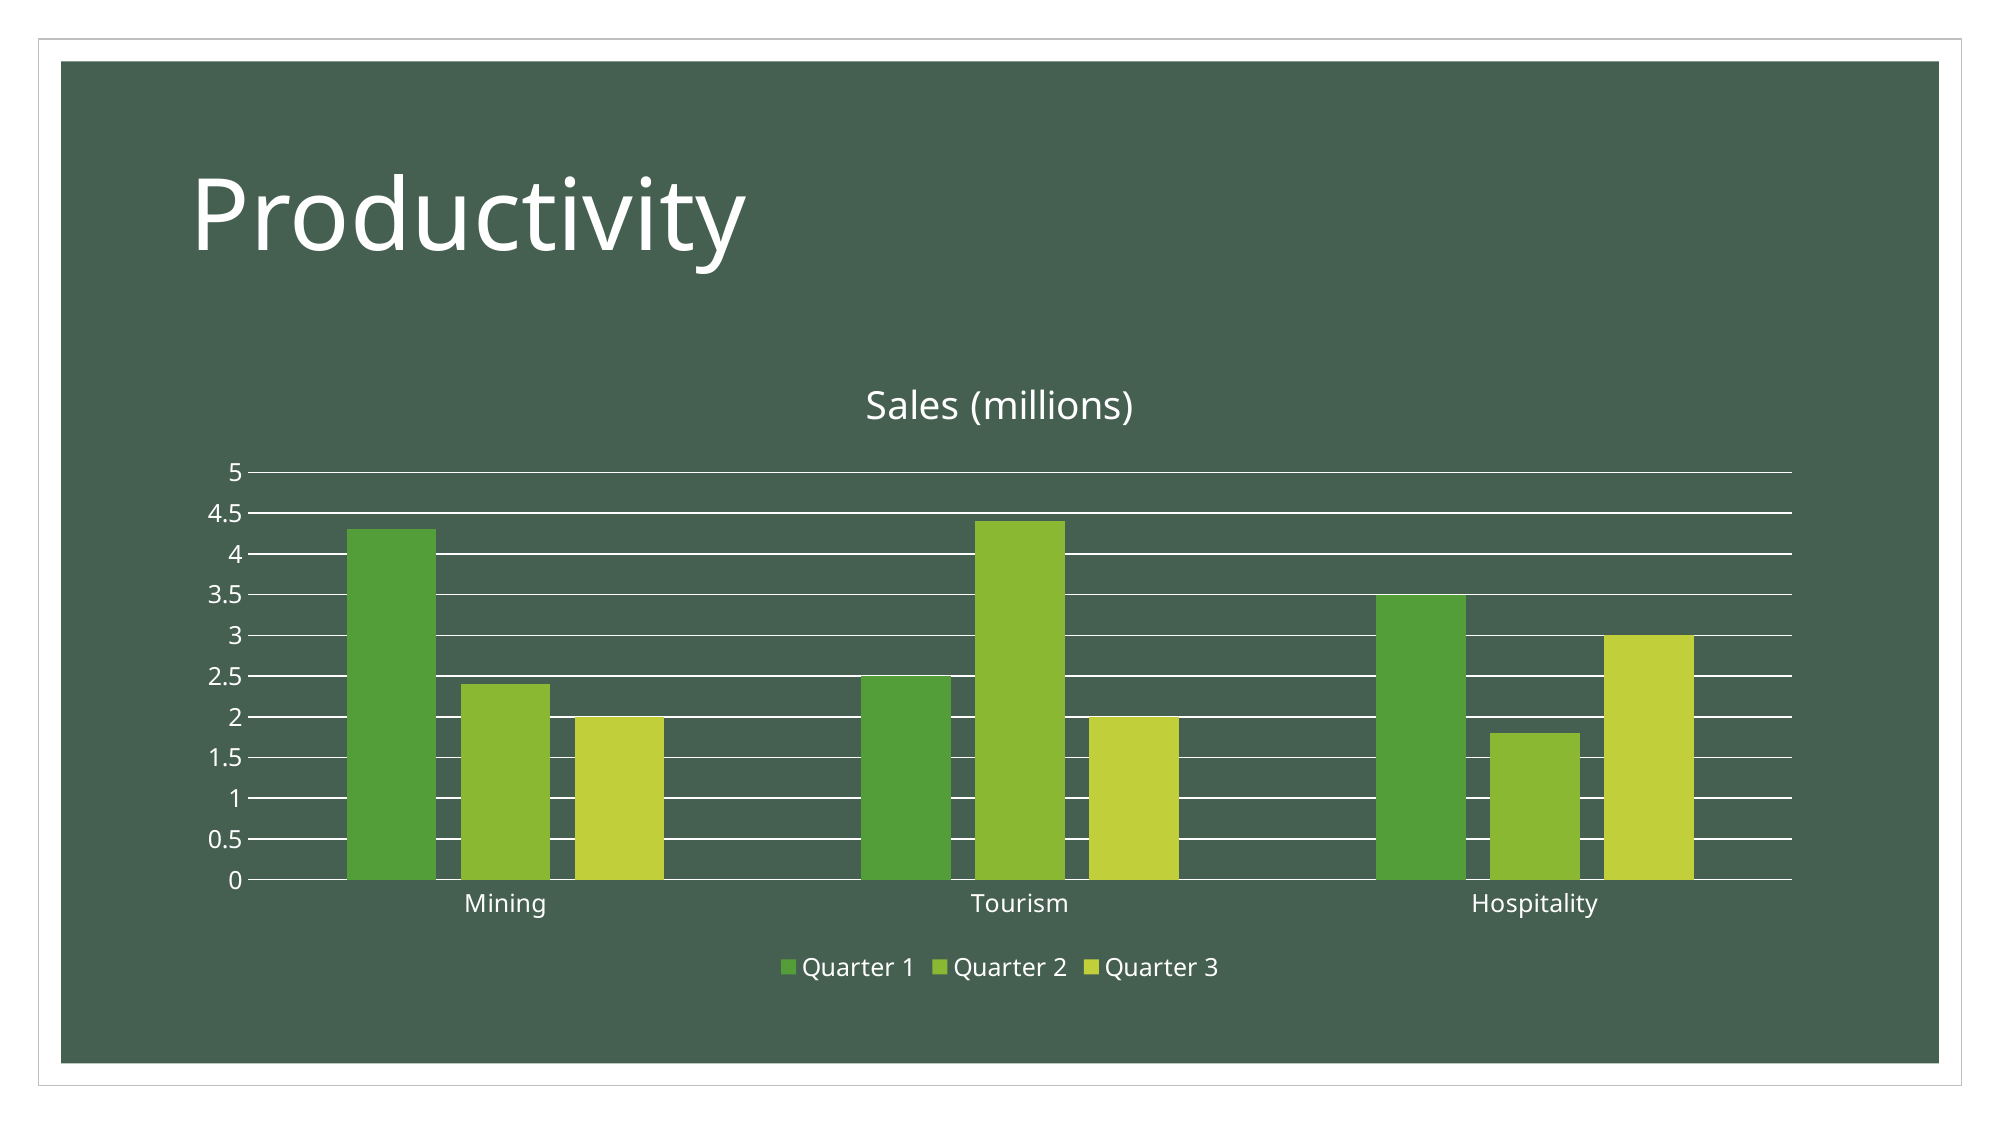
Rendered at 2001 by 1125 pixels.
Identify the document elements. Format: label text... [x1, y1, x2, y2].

title Productivity [174, 105, 1825, 331]
chart [174, 345, 1825, 991]
